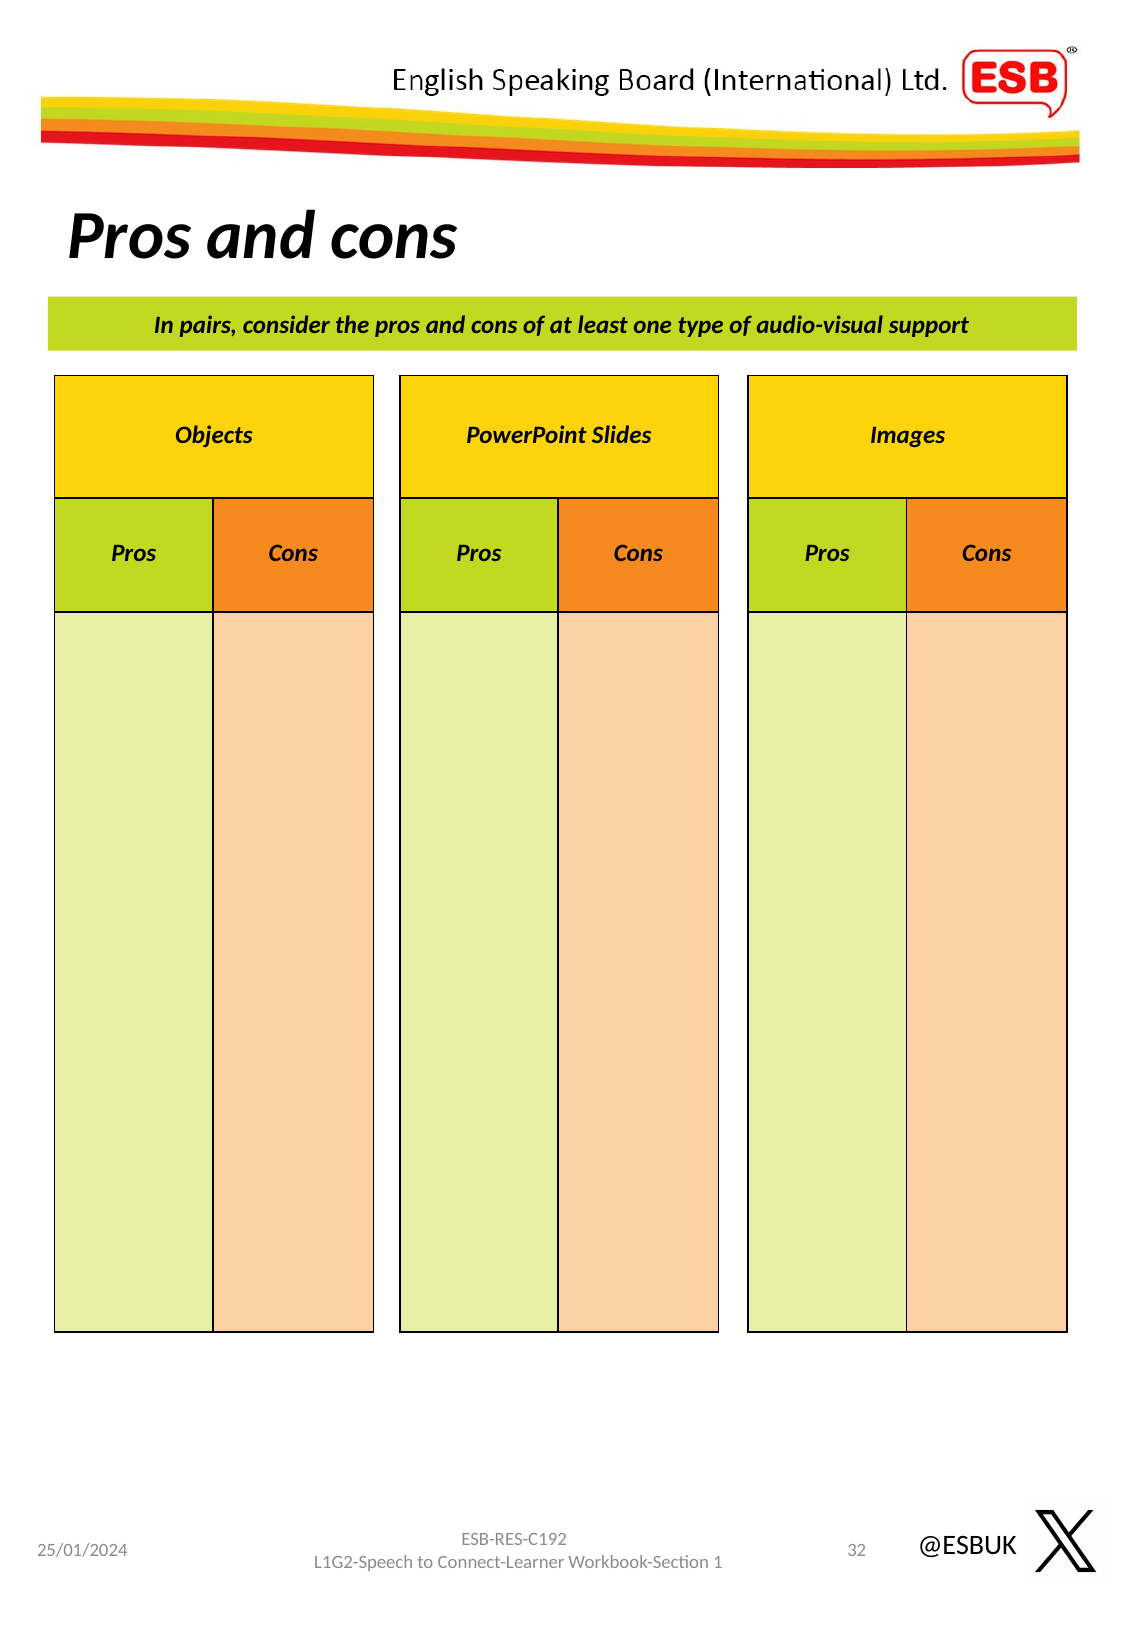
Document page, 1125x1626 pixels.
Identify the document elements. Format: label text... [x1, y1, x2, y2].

picture [0, 1, 1125, 234]
table_cell Cons [907, 499, 1066, 611]
table_cell [907, 613, 1066, 1331]
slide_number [22, 1506, 276, 1593]
table_header Objects [55, 376, 373, 497]
text_box In pairs, consider the pros and cons of at least one type of audio-visual support [47, 295, 1078, 352]
table_header Images [749, 376, 1066, 497]
table_cell Cons [559, 499, 718, 611]
table_header PowerPoint Slides [401, 376, 718, 497]
table_cell Cons [214, 499, 373, 611]
table_cell Pros [55, 499, 212, 611]
table_cell Pros [401, 499, 557, 611]
table_cell Pros [749, 499, 906, 611]
table_cell [401, 613, 557, 1331]
table_cell [214, 613, 373, 1331]
slide_number 32 [697, 1506, 882, 1593]
table_cell [55, 613, 212, 1331]
footer ESB-RES-C192 L1G2-Speech to Connect-Learner Workbook-Section 1 [296, 1506, 697, 1593]
picture [1026, 1497, 1107, 1585]
table_cell [559, 613, 718, 1331]
title Pros and cons [52, 198, 1023, 282]
table_cell [749, 613, 906, 1331]
